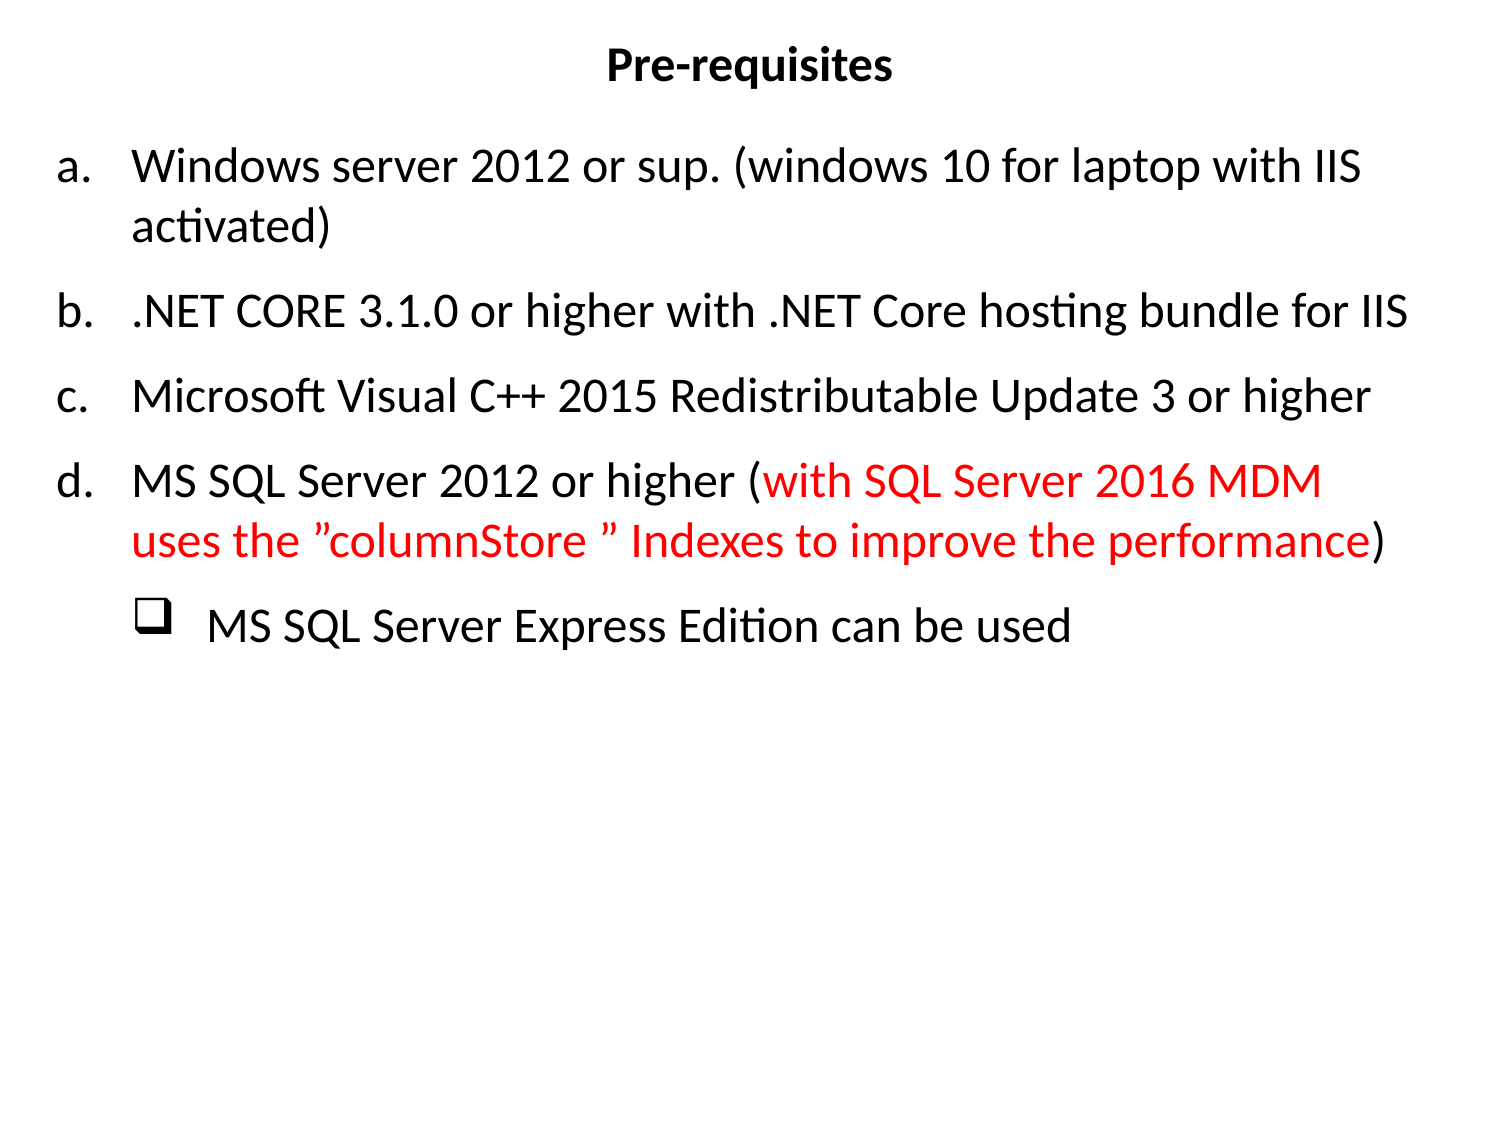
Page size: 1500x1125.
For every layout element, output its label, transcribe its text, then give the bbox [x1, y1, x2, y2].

text_box Windows server 2012 or sup. (windows 10 for laptop with IIS activated) .NET CORE 3.1.0 or higher with .NET Core hosting bundle for IIS Microsoft Visual C++ 2015 Redistributable Update 3 or higher MS SQL Server 2012 or higher (with SQL Server 2016 MDM uses the ”columnStore ” Indexes to improve the performance) MS SQL Server Express Edition can be used [41, 125, 1436, 916]
text_box Pre-requisites [53, 24, 1447, 99]
